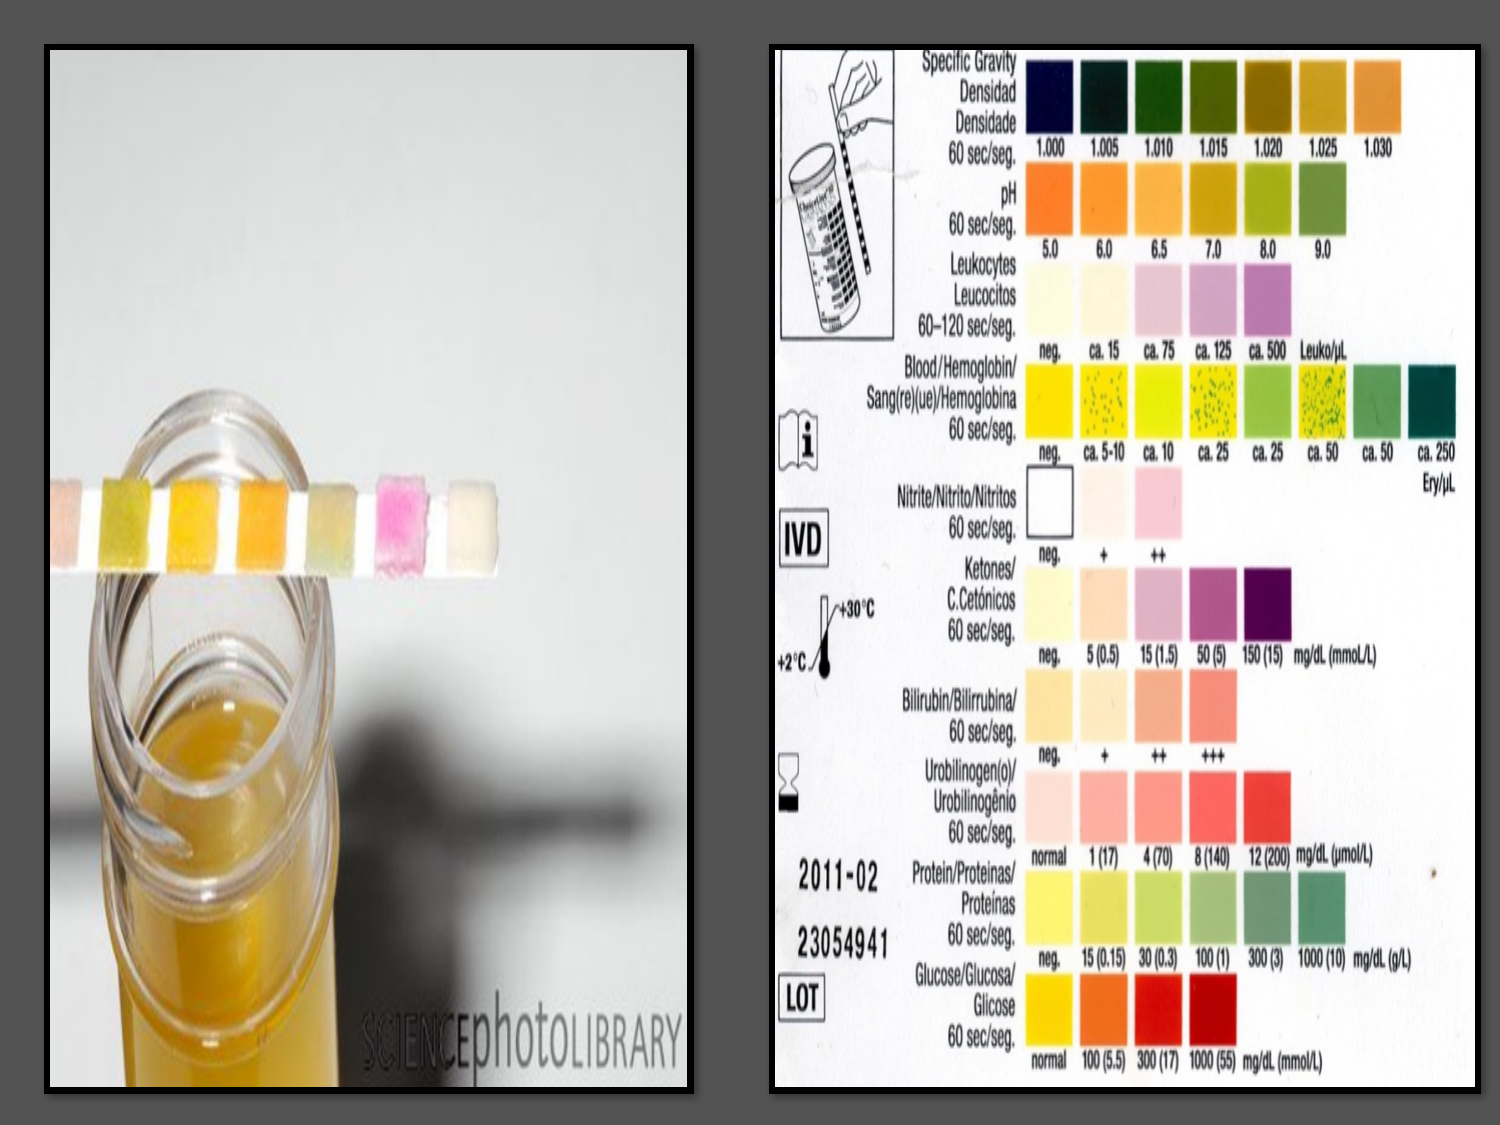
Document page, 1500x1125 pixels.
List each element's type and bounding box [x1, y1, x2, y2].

list [49, 49, 688, 1088]
picture [774, 49, 1476, 1088]
